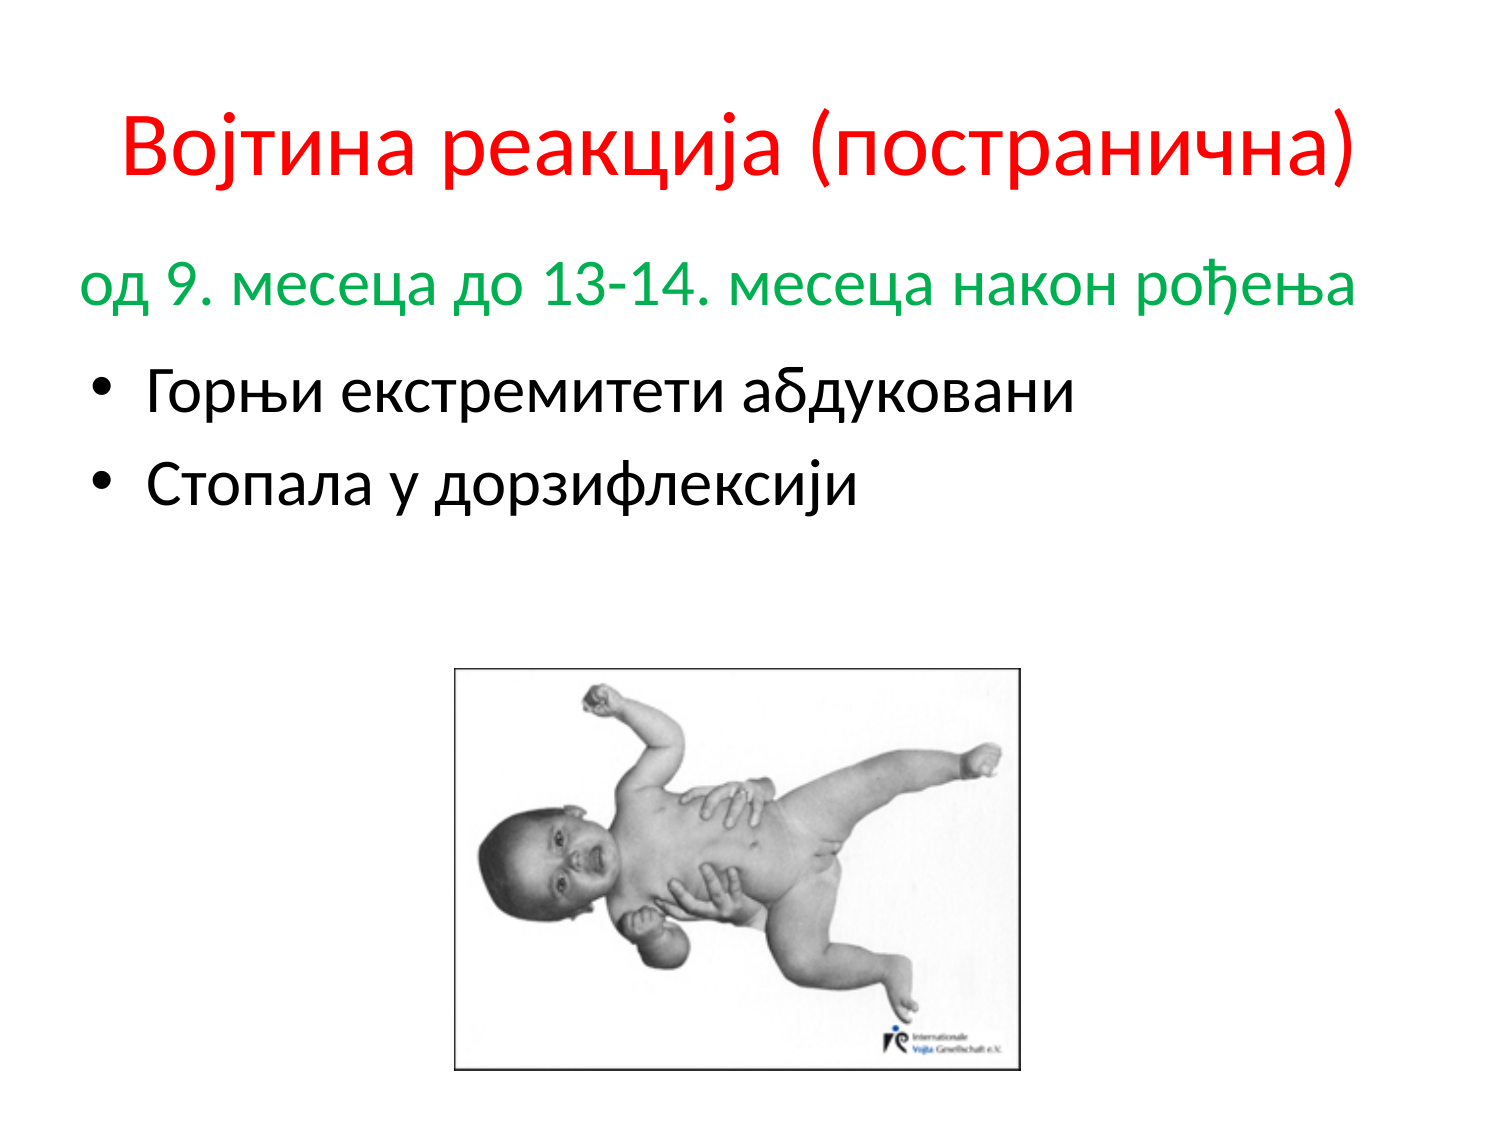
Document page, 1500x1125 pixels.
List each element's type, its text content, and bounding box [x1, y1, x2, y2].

picture [454, 668, 1022, 1071]
list Горњи екстремитети абдуковани Стопала у дорзифлексији [75, 338, 1425, 787]
title Војтина реакција (постранична) [75, 45, 1425, 231]
text_box од 9. месеца до 13-14. месеца након рођења [64, 231, 1500, 327]
